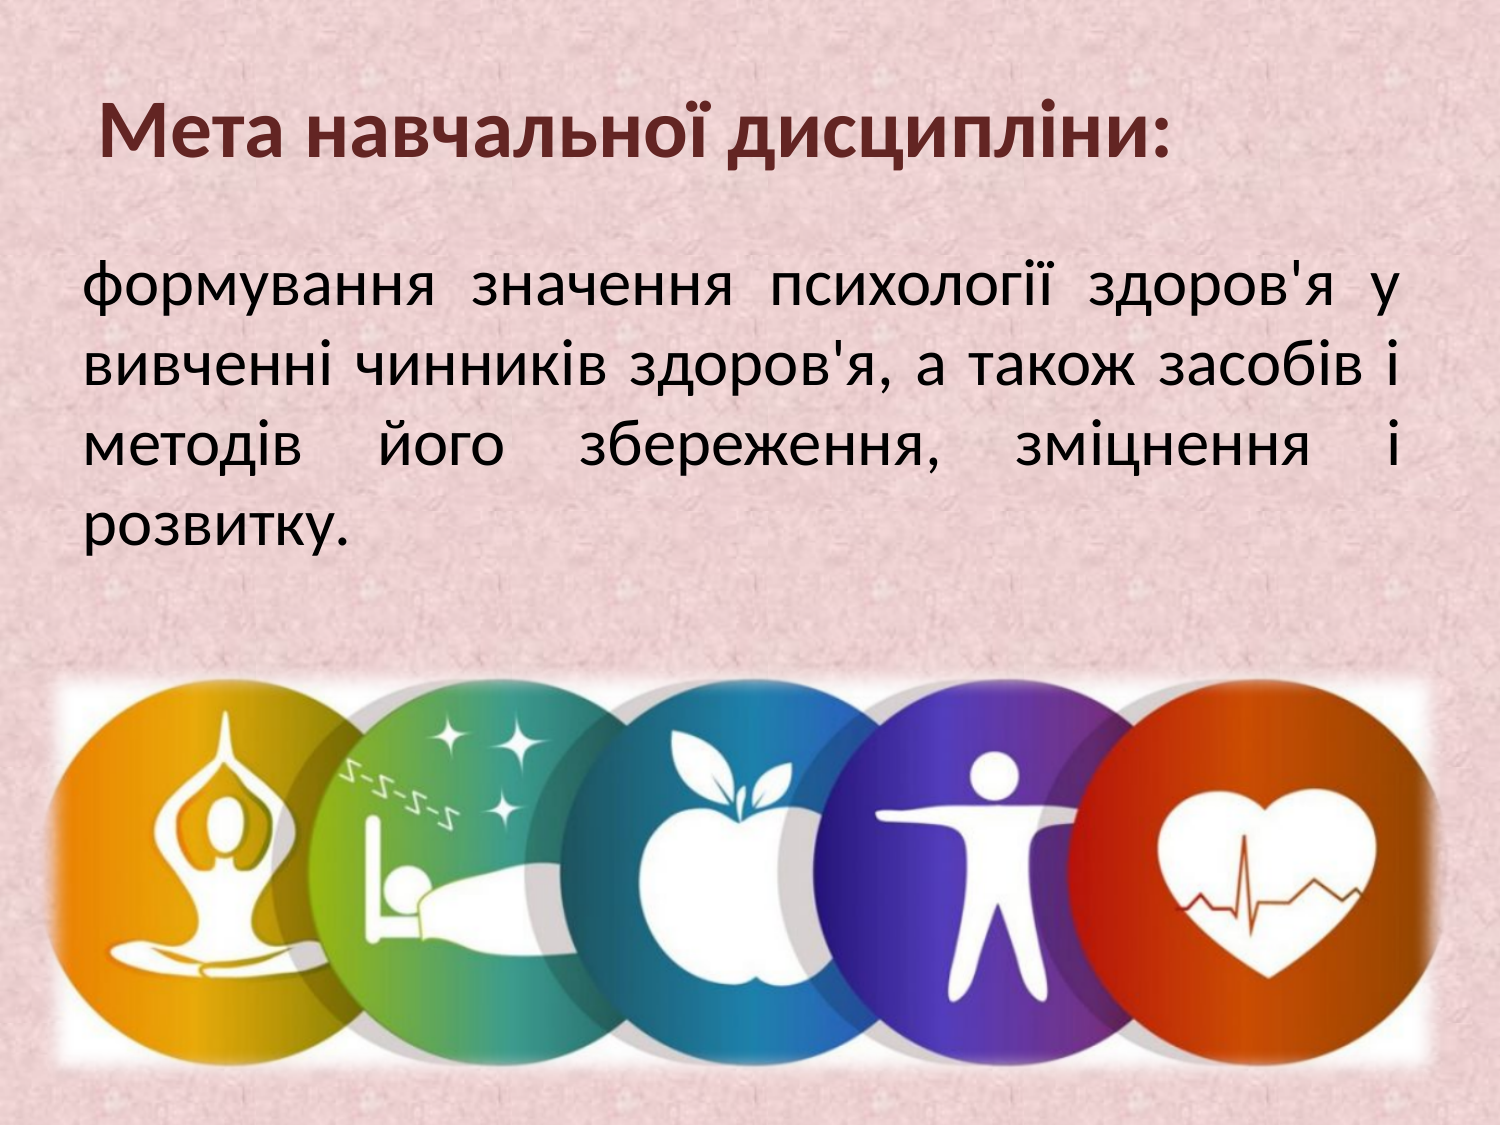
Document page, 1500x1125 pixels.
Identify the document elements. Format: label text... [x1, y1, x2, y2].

picture [38, 663, 1448, 1084]
text_box Мета навчальної дисципліни: [82, 66, 1209, 182]
list формування значення психології здоров'я у вивченні чинників здоров'я, а також засобів і методів його збереження, зміцнення і розвитку. [67, 231, 1418, 591]
